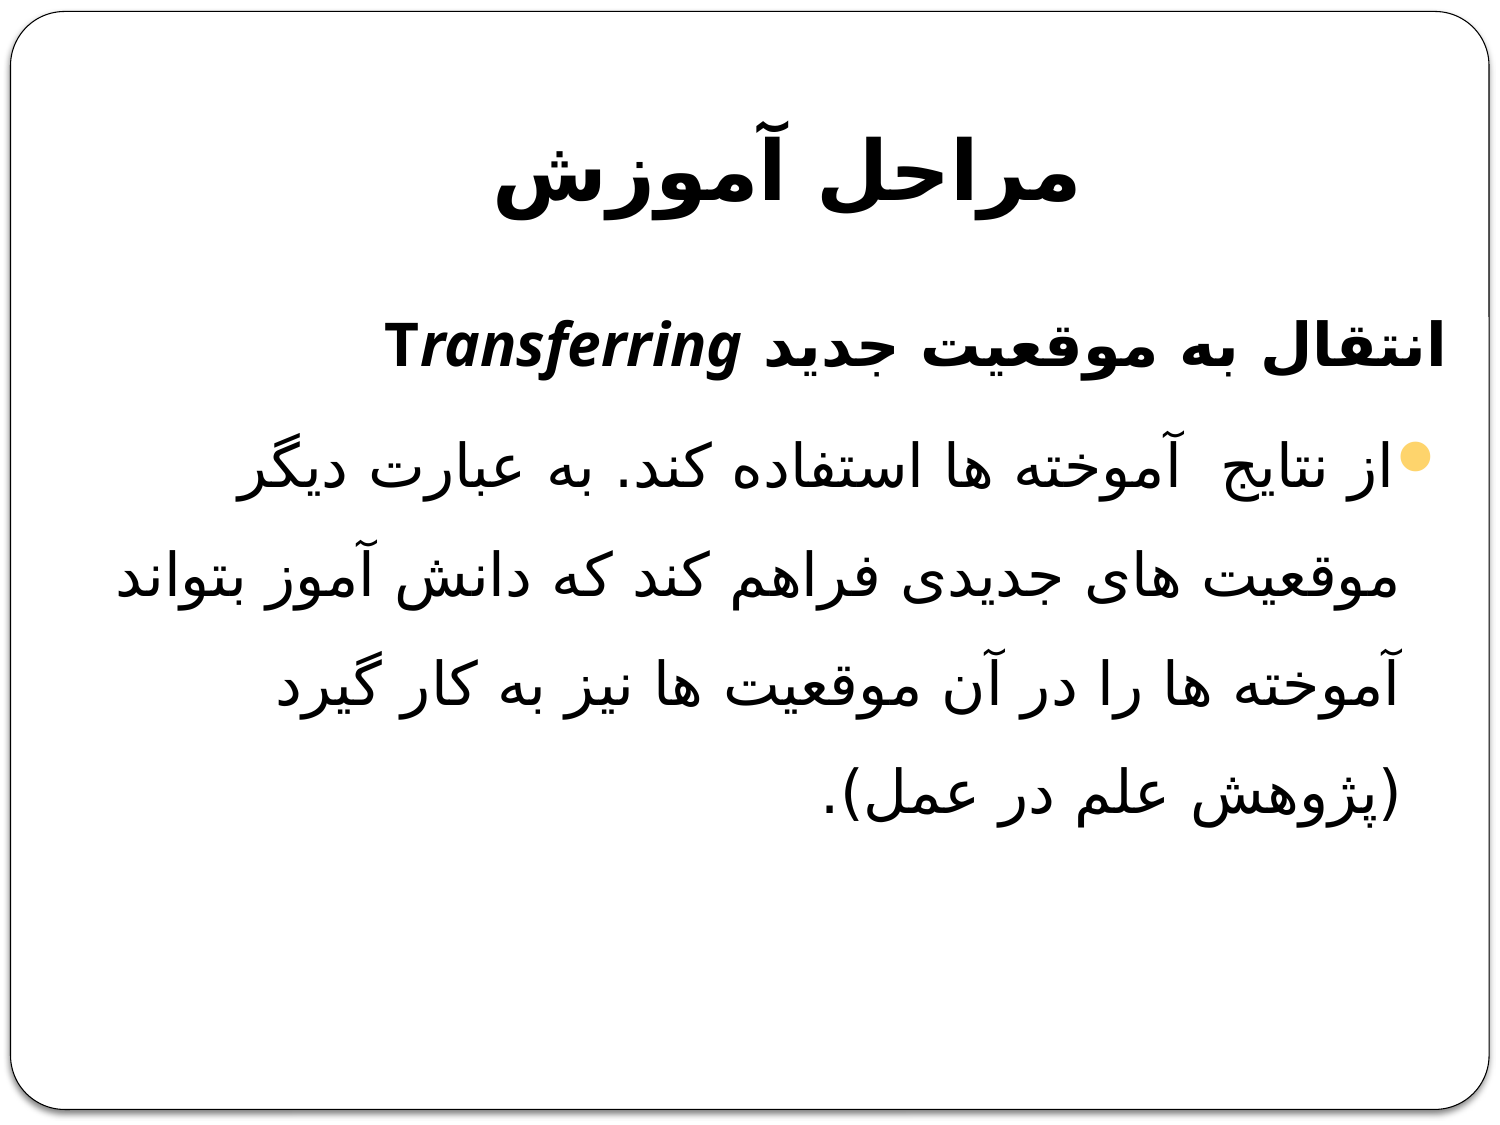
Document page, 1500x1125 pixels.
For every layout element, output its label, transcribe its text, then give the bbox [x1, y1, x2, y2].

title مراحل آموزش [150, 45, 1425, 233]
list انتقال به موقعیت جدید Transferring از نتایج آموخته ها استفاده کند. به عبارت دیگر موقعیت های جدیدی فراهم کند که دانش آموز بتواند آموخته ها را در آن موقعیت ها نیز به کار گیرد (پژوهش علم در عمل). [75, 262, 1463, 1062]
